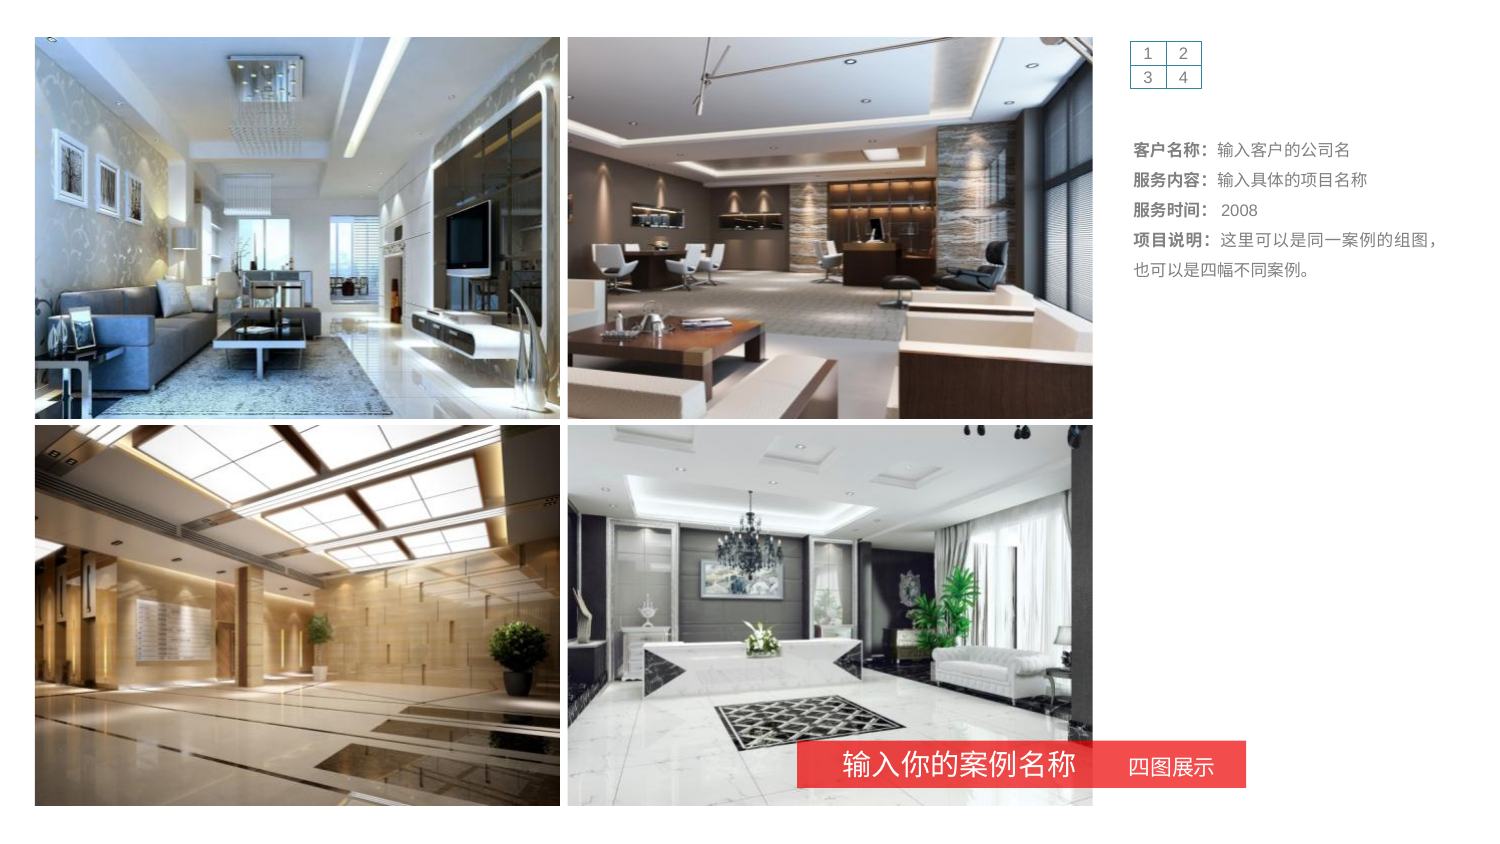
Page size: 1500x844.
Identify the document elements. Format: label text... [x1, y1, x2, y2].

text_box 客户名称：输入客户的公司名 服务内容：输入具体的项目名称 服务时间：2008 项目说明：这里可以是同一案例的组图，也可以是四幅不同案例。 [1127, 123, 1435, 286]
text_box [795, 739, 1248, 790]
text_box [33, 423, 562, 808]
text_box [33, 36, 562, 420]
text_box [566, 36, 1095, 420]
text_box 输入你的案例名称 四图展示 [842, 746, 1216, 782]
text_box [1130, 41, 1202, 89]
text_box [566, 423, 1095, 808]
